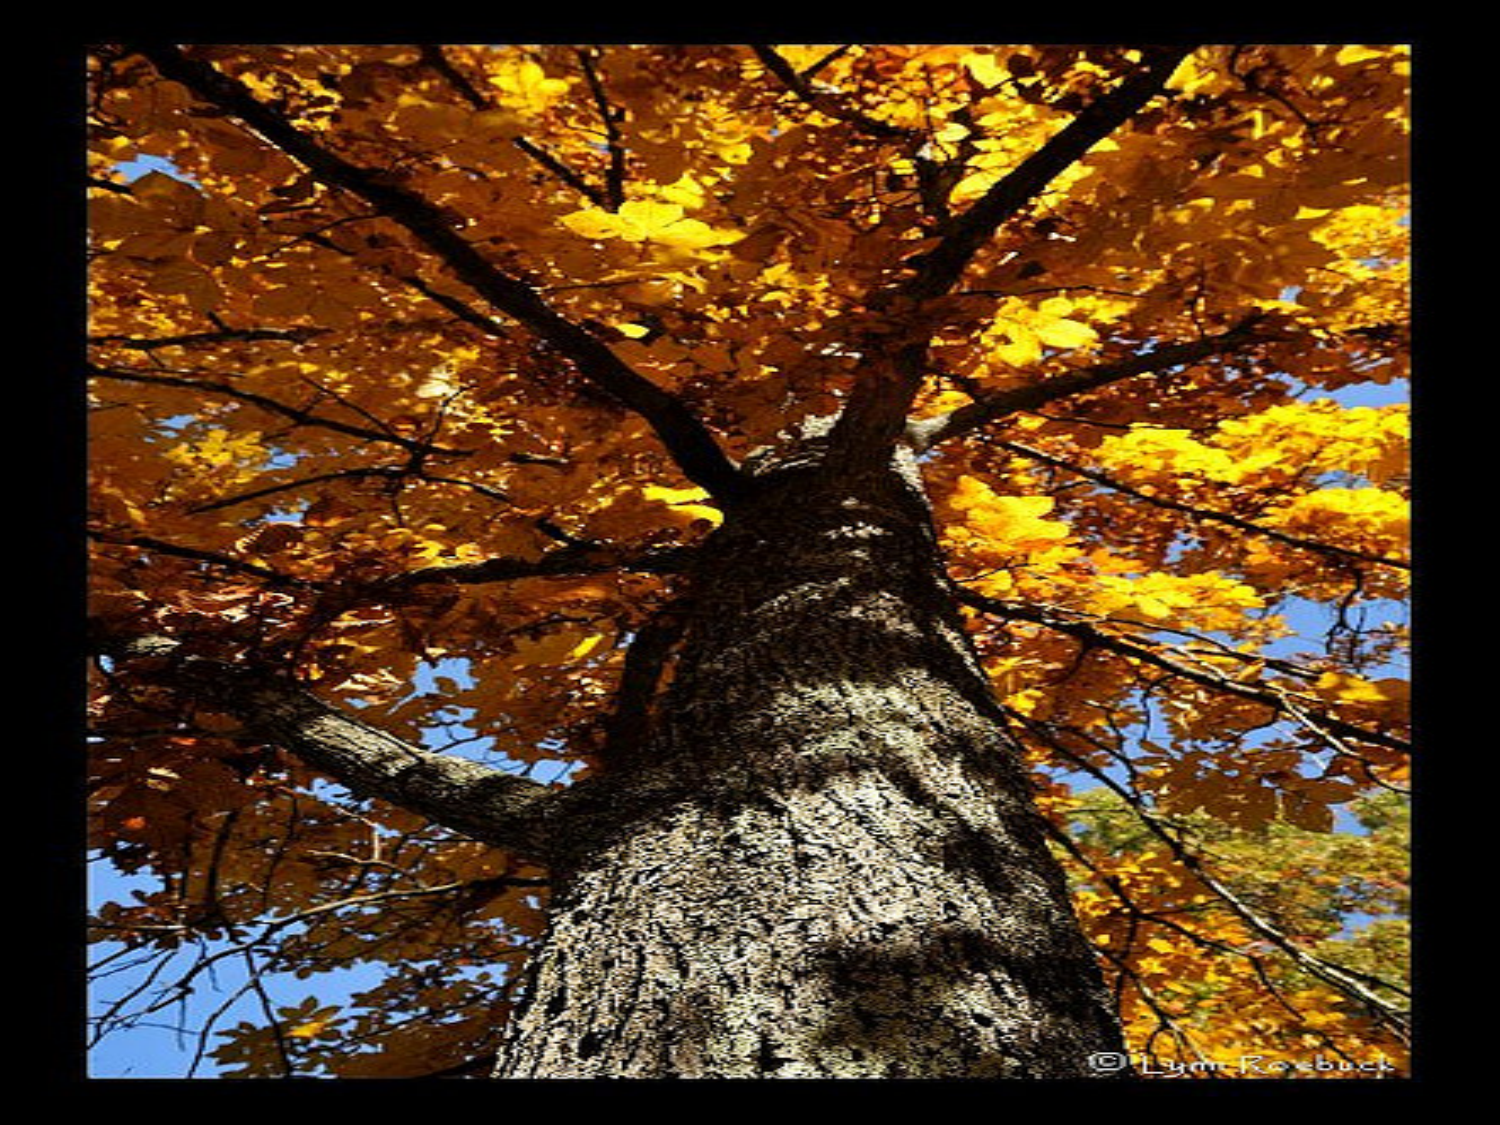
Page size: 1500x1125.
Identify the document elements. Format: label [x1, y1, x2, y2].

list [0, 0, 1500, 1125]
